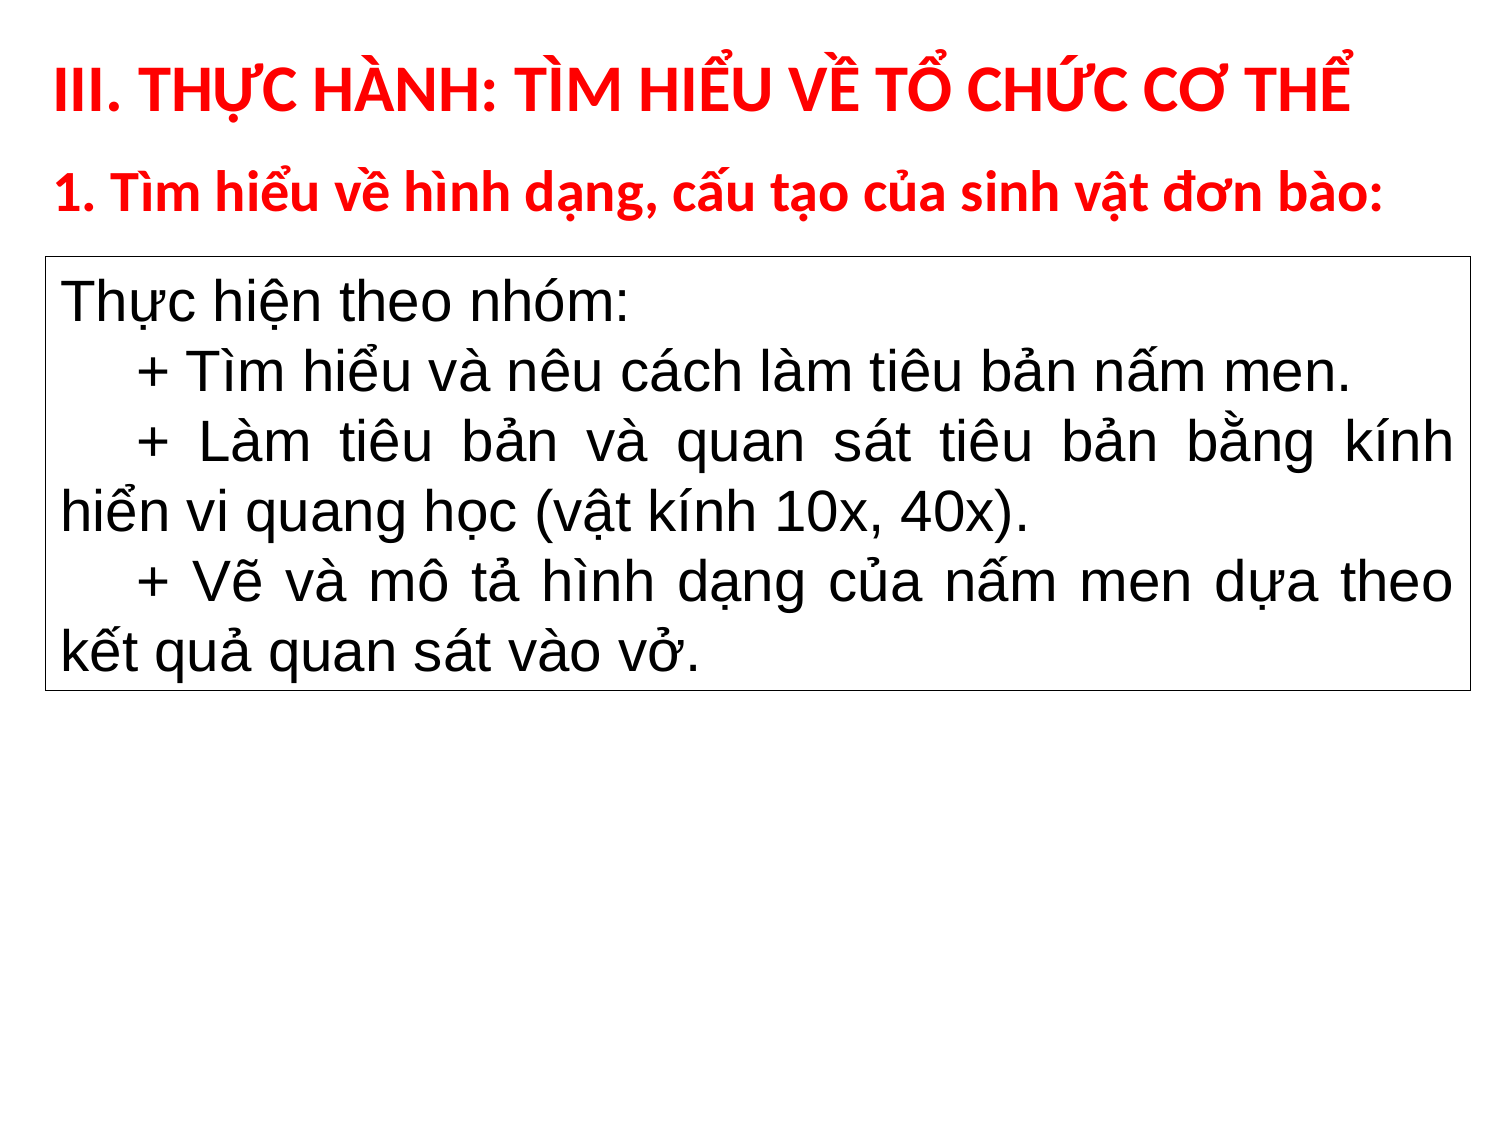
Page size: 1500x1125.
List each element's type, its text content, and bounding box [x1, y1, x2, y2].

text_box Thực hiện theo nhóm: + Tìm hiểu và nêu cách làm tiêu bản nấm men. + Làm tiêu bản và quan sát tiêu bản bằng kính hiển vi quang học (vật kính 10x, 40x). + Vẽ và mô tả hình dạng của nấm men dựa theo kết quả quan sát vào vở. [45, 256, 1471, 691]
text_box III. THỰC HÀNH: TÌM HIỂU VỀ TỔ CHỨC CƠ THỂ [12, 37, 1393, 133]
text_box 1. Tìm hiểu về hình dạng, cấu tạo của sinh vật đơn bào: [37, 145, 1463, 231]
